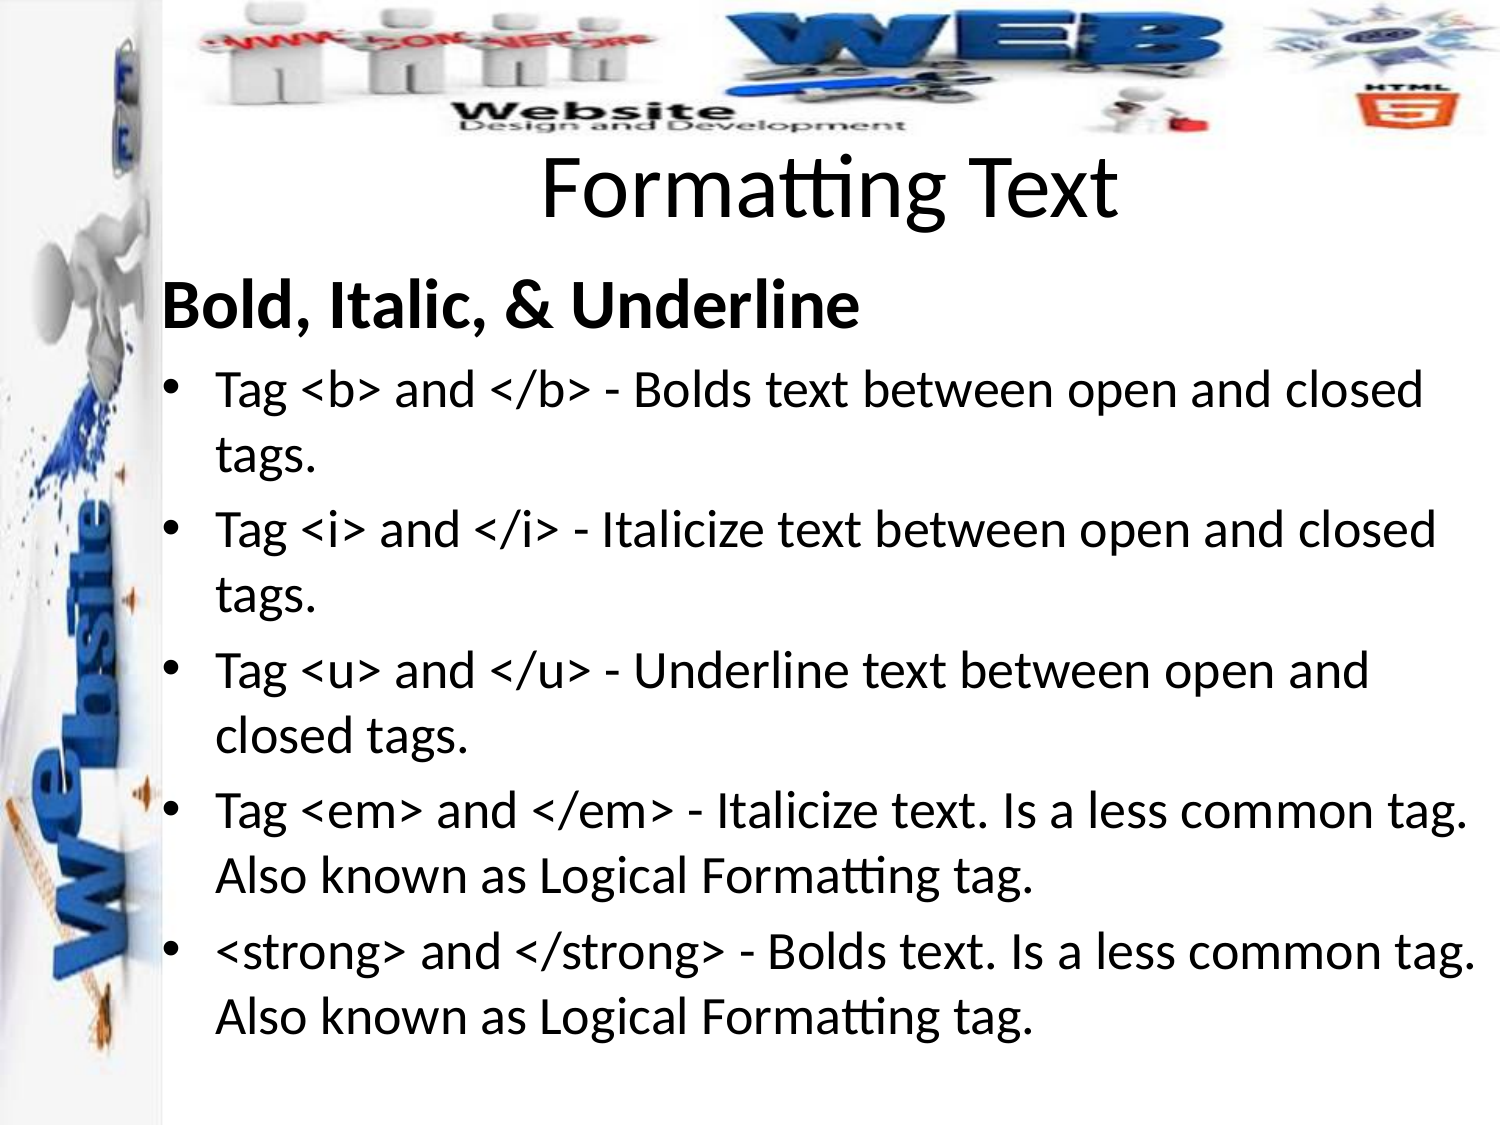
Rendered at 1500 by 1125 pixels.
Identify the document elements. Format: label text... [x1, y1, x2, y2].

list Bold, Italic, & Underline Tag <b> and </b> - Bolds text between open and closed tags. Tag <i> and </i> - Italicize text between open and closed tags. Tag <u> and </u> - Underline text between open and closed tags. Tag <em> and </em> - Italicize text. Is a less common tag. Also known as Logical Formatting tag. <strong> and </strong> - Bolds text. Is a less common tag. Also known as Logical Formatting tag. [146, 249, 1497, 1125]
title Formatting Text [155, 99, 1500, 263]
picture [0, 0, 1500, 1125]
